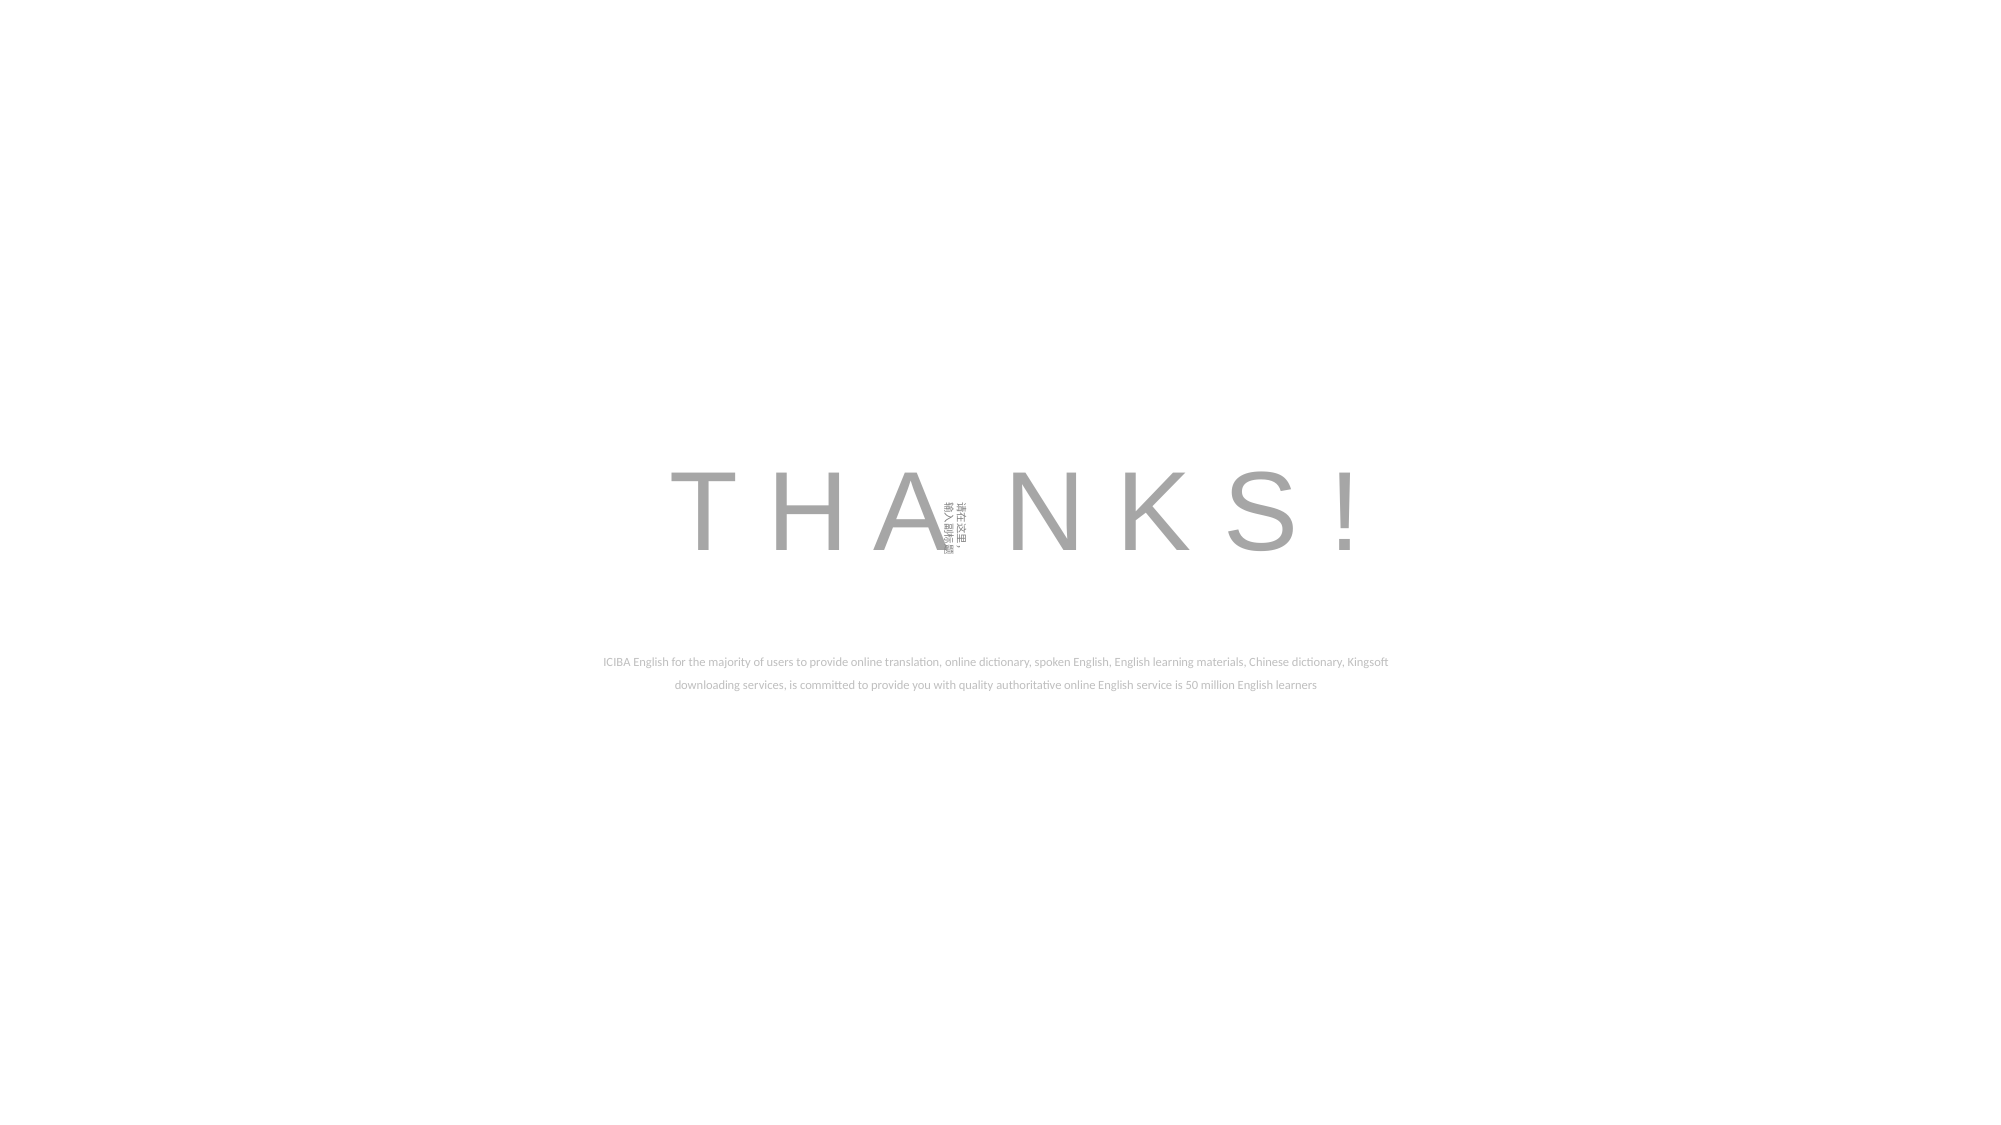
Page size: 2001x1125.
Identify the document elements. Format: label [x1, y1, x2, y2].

text_box [559, 430, 1433, 698]
